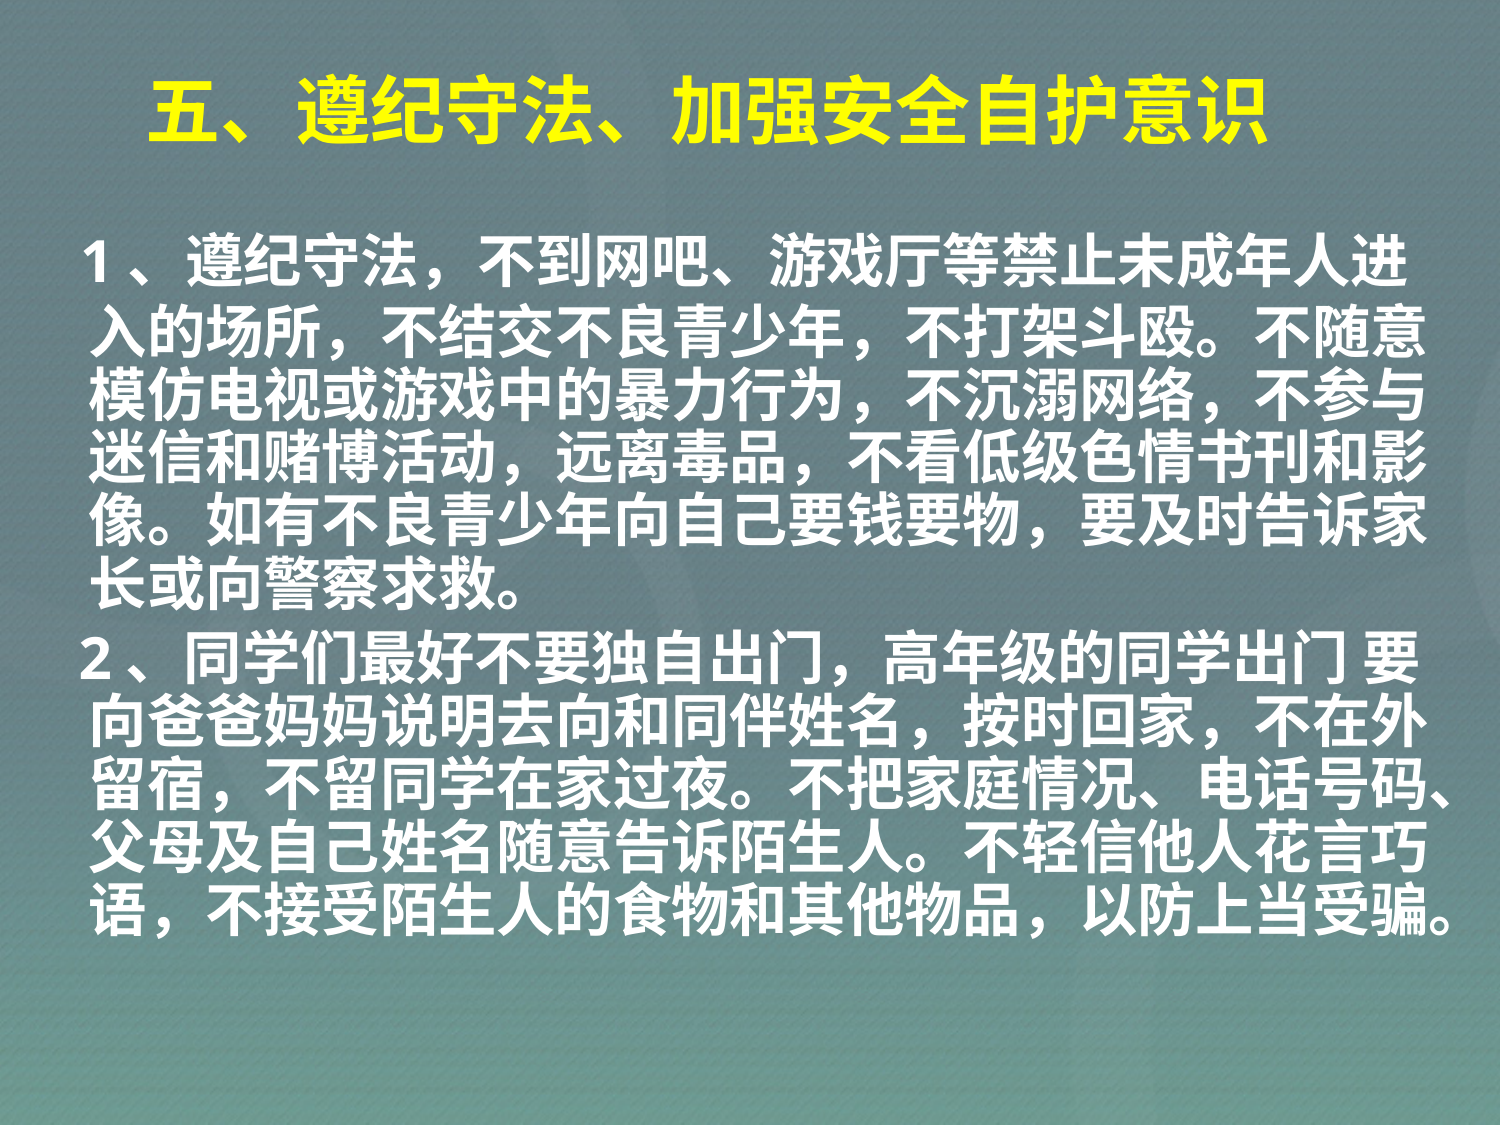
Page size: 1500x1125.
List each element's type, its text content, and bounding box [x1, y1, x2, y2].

picture [0, 0, 1500, 1125]
list 1、遵纪守法，不到网吧、游戏厅等禁止未成年人进入的场所，不结交不良青少年，不打架斗殴。不随意模仿电视或游戏中的暴力行为，不沉溺网络，不参与迷信和赌博活动，远离毒品，不看低级色情书刊和影像。如有不良青少年向自己要钱要物，要及时告诉家长或向警察求救。 2、同学们最好不要独自出门，高年级的同学出门 要向爸爸妈妈说明去向和同伴姓名，按时回家，不在外留宿，不留同学在家过夜。不把家庭情况、电话号码、父母及自己姓名随意告诉陌生人。不轻信他人花言巧语，不接受陌生人的食物和其他物品，以防上当受骗。 [17, 196, 1481, 969]
title 五、遵纪守法、加强安全自护意识 [61, 0, 1412, 196]
